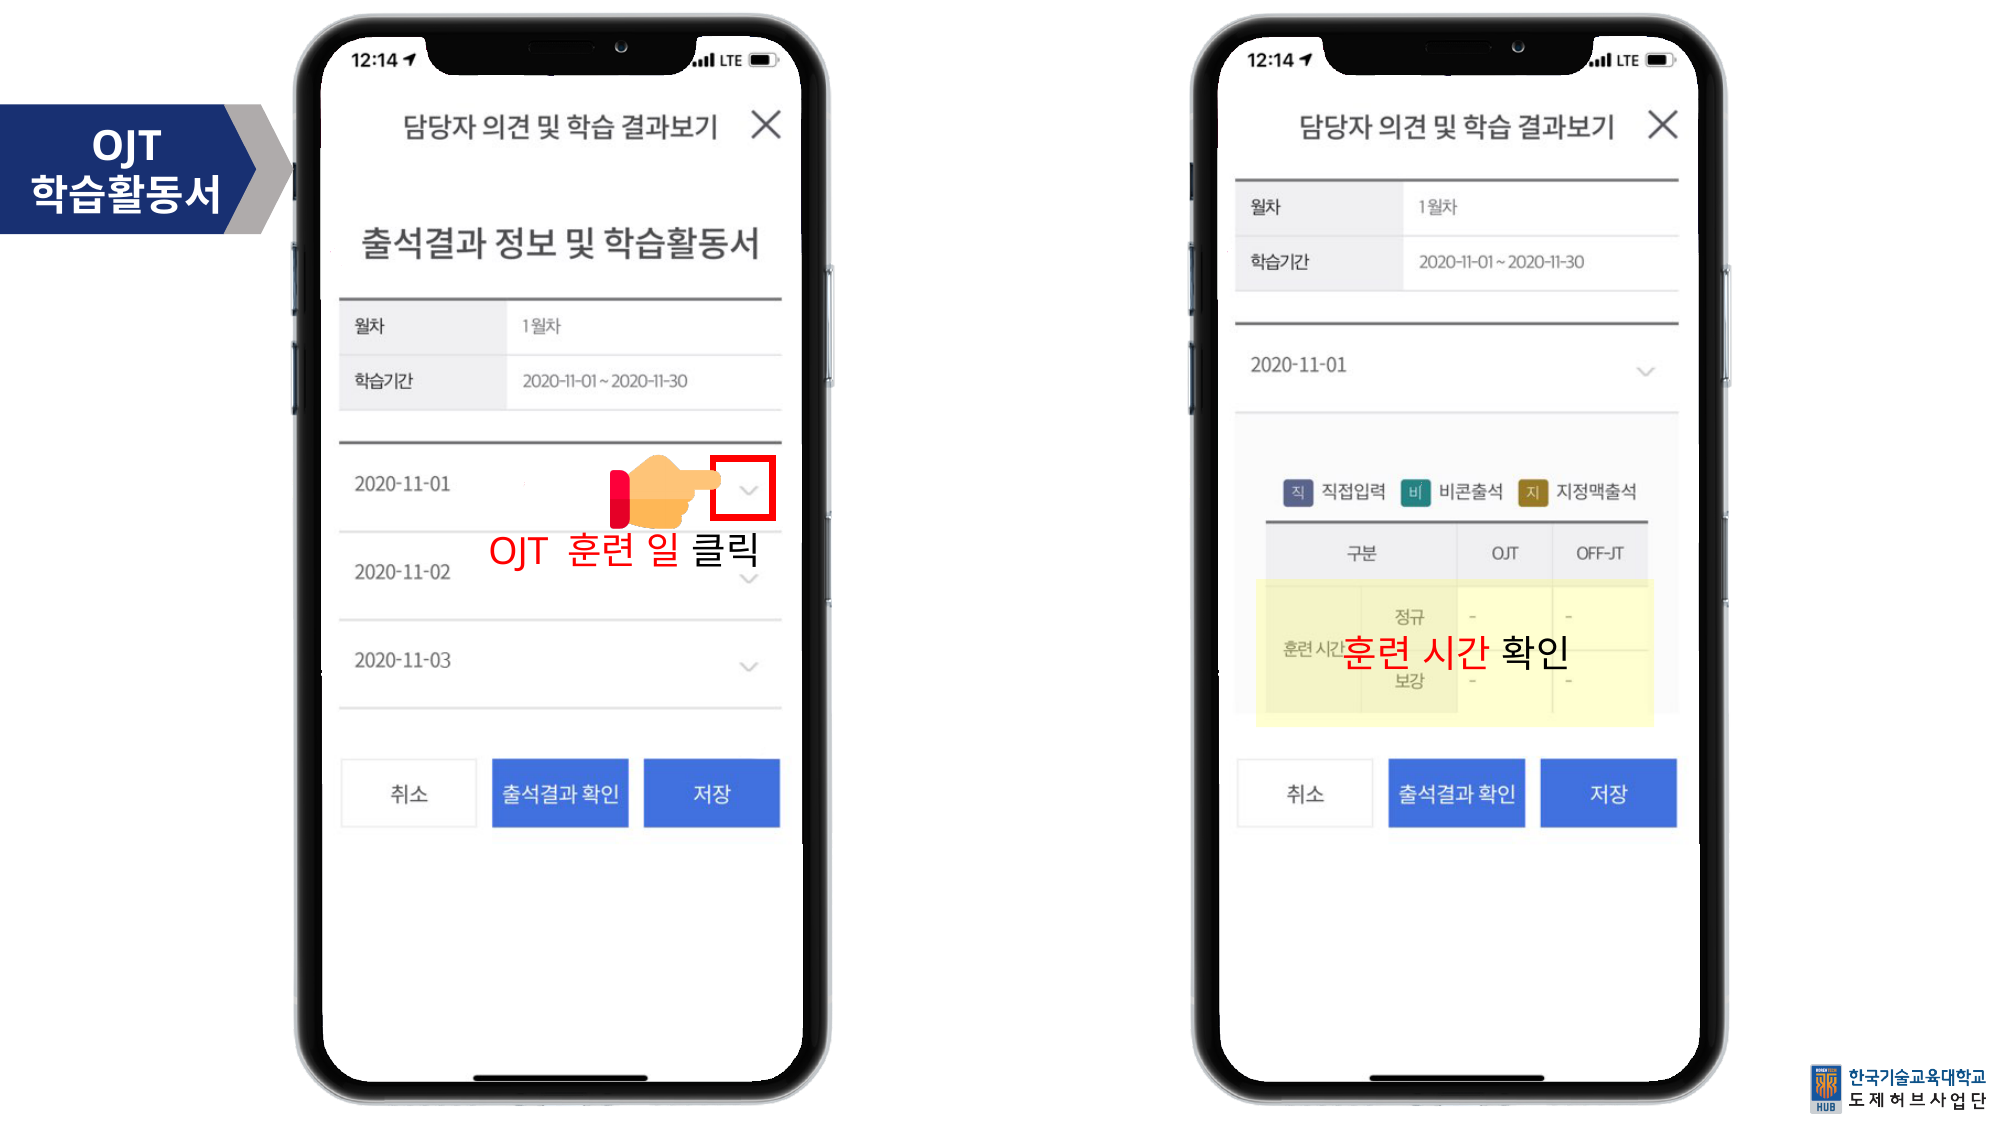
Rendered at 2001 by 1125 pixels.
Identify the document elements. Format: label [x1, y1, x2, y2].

picture [1810, 1064, 1986, 1114]
picture [1166, 0, 1748, 1125]
text_box [0, 104, 294, 235]
picture [269, 0, 852, 1125]
